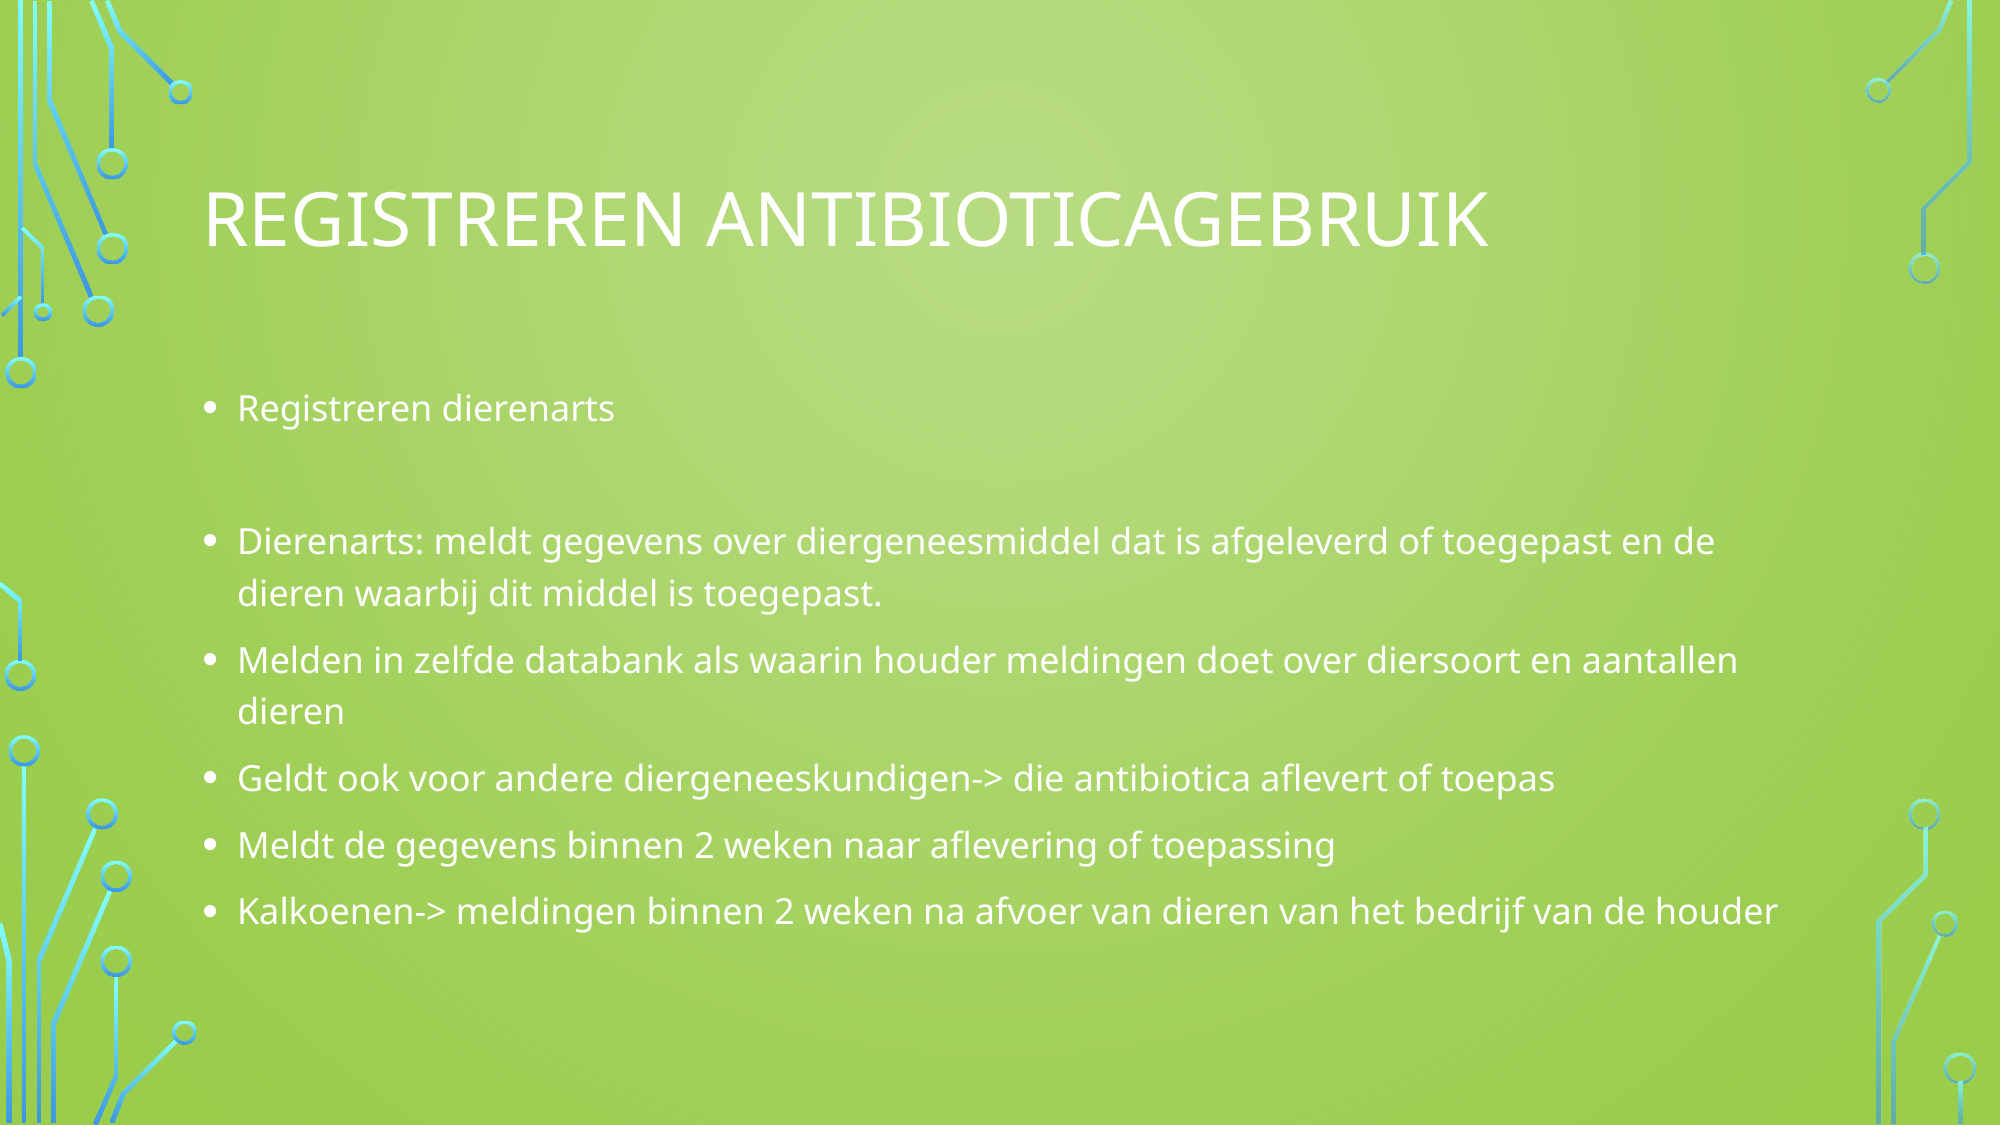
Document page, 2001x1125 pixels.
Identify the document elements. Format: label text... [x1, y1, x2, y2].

title Registreren antibioticagebruik [187, 101, 1813, 344]
list Registreren dierenarts Dierenarts: meldt gegevens over diergeneesmiddel dat is afgeleverd of toegepast en de dieren waarbij dit middel is toegepast. Melden in zelfde databank als waarin houder meldingen doet over diersoort en aantallen dieren Geldt ook voor andere diergeneeskundigen-> die antibiotica aflevert of toepas Meldt de gegevens binnen 2 weken naar aflevering of toepassing Kalkoenen-> meldingen binnen 2 weken na afvoer van dieren van het bedrijf van de houder [187, 369, 1813, 950]
